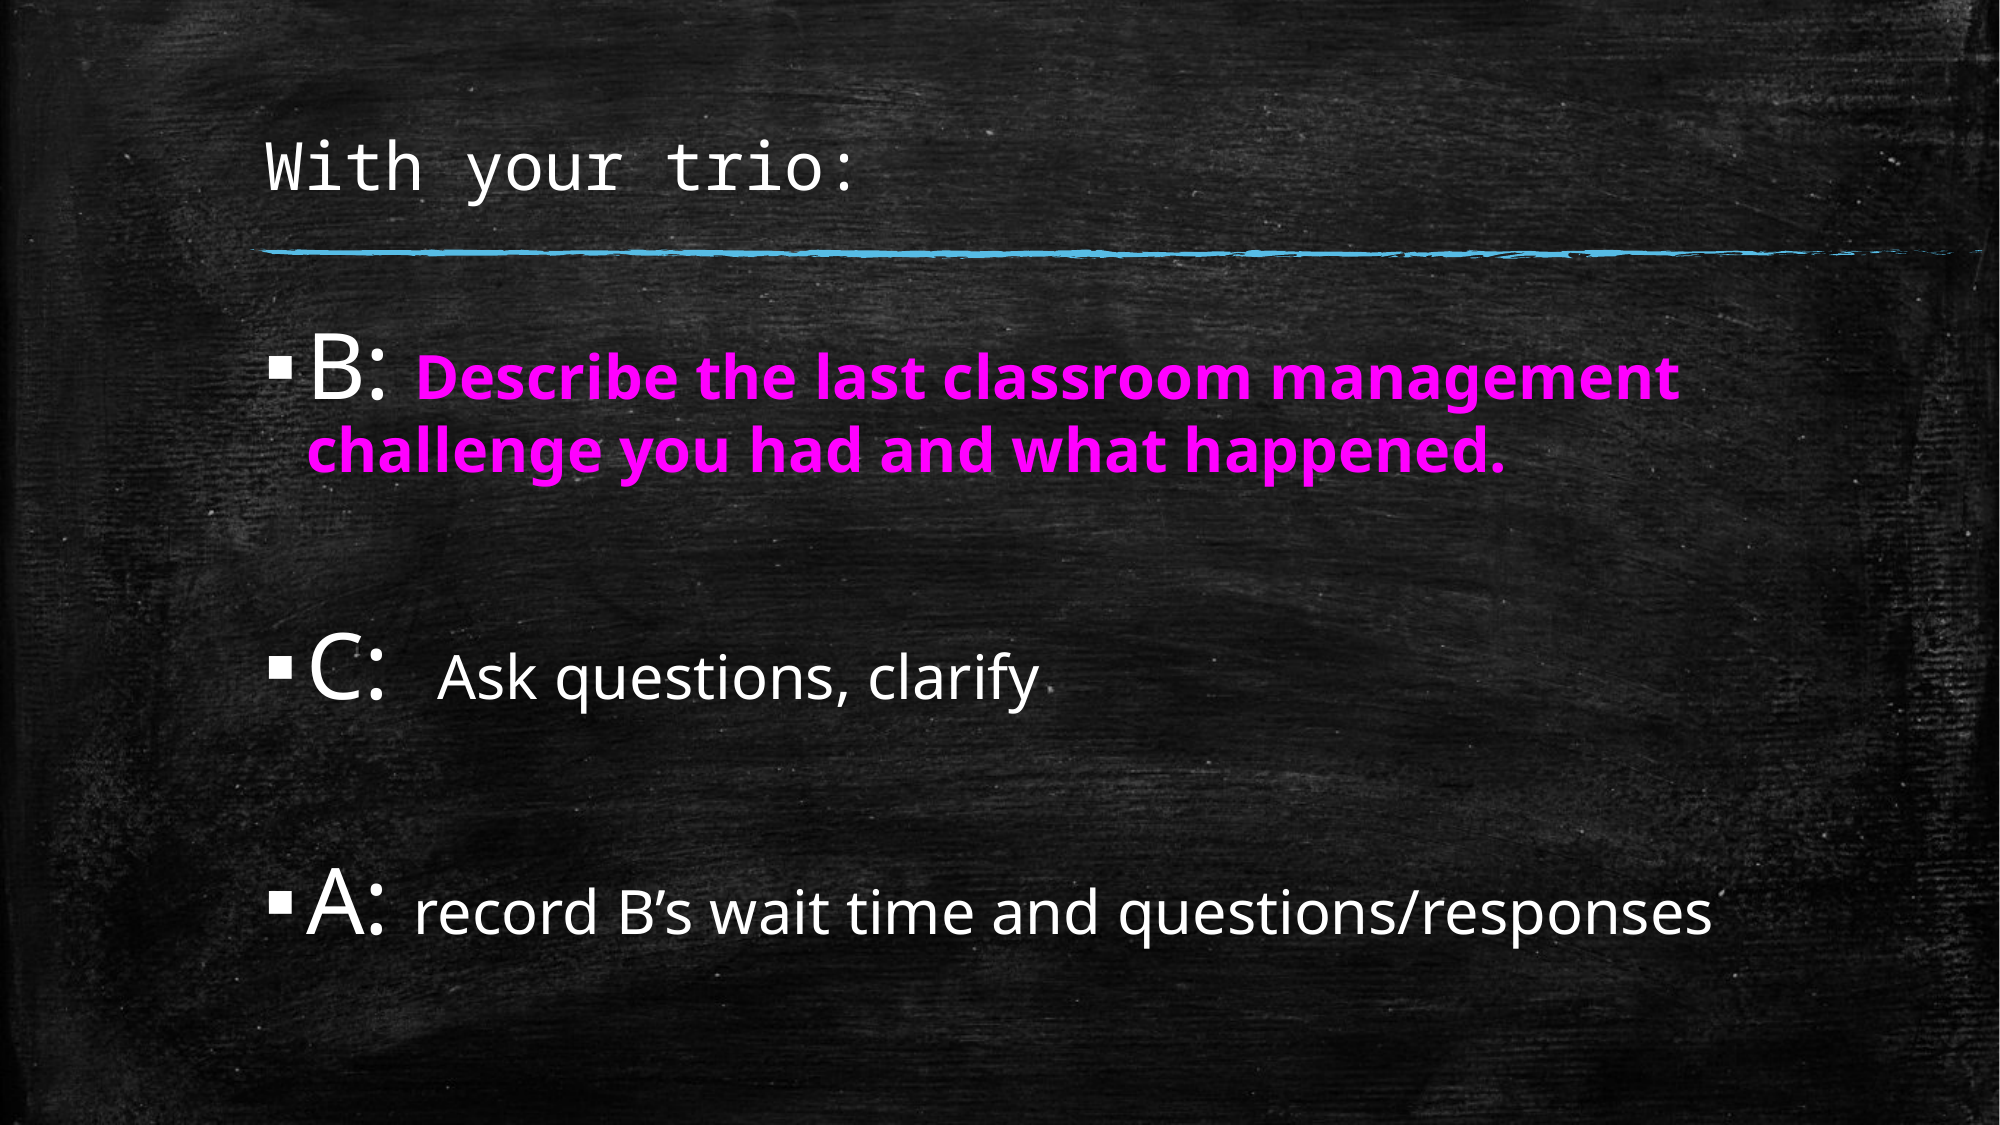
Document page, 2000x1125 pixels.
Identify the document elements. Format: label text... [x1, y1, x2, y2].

title With your trio: [249, 45, 1750, 213]
list B: Describe the last classroom management challenge you had and what happened. C: Ask questions, clarify A: record B’s wait time and questions/responses [249, 312, 1750, 1013]
